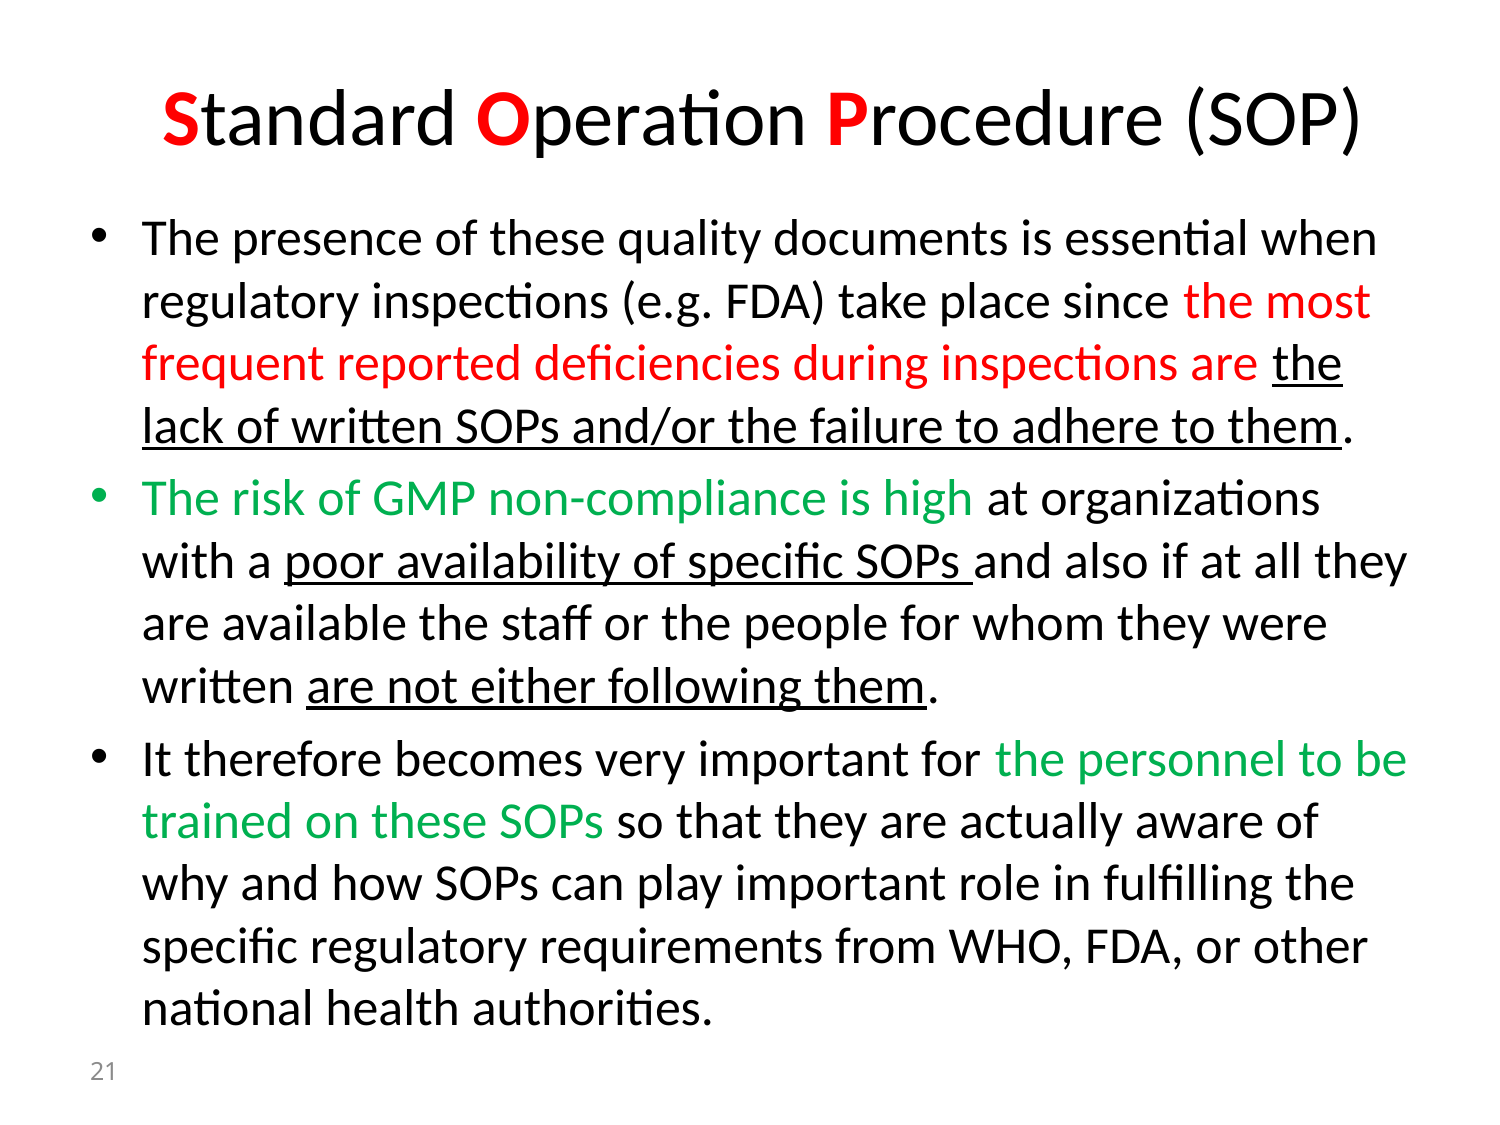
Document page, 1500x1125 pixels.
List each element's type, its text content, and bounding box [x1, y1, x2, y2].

slide_number 21 [75, 1042, 425, 1103]
list The presence of these quality documents is essential when regulatory inspections (e.g. FDA) take place since the most frequent reported deficiencies during inspections are the lack of written SOPs and/or the failure to adhere to them. The risk of GMP non-compliance is high at organizations with a poor availability of specific SOPs and also if at all they are available the staff or the people for whom they were written are not either following them. It therefore becomes very important for the personnel to be trained on these SOPs so that they are actually aware of why and how SOPs can play important role in fulfilling the specific regulatory requirements from WHO, FDA, or other national health authorities. [75, 196, 1425, 1059]
title Standard Operation Procedure (SOP) [88, 19, 1439, 207]
